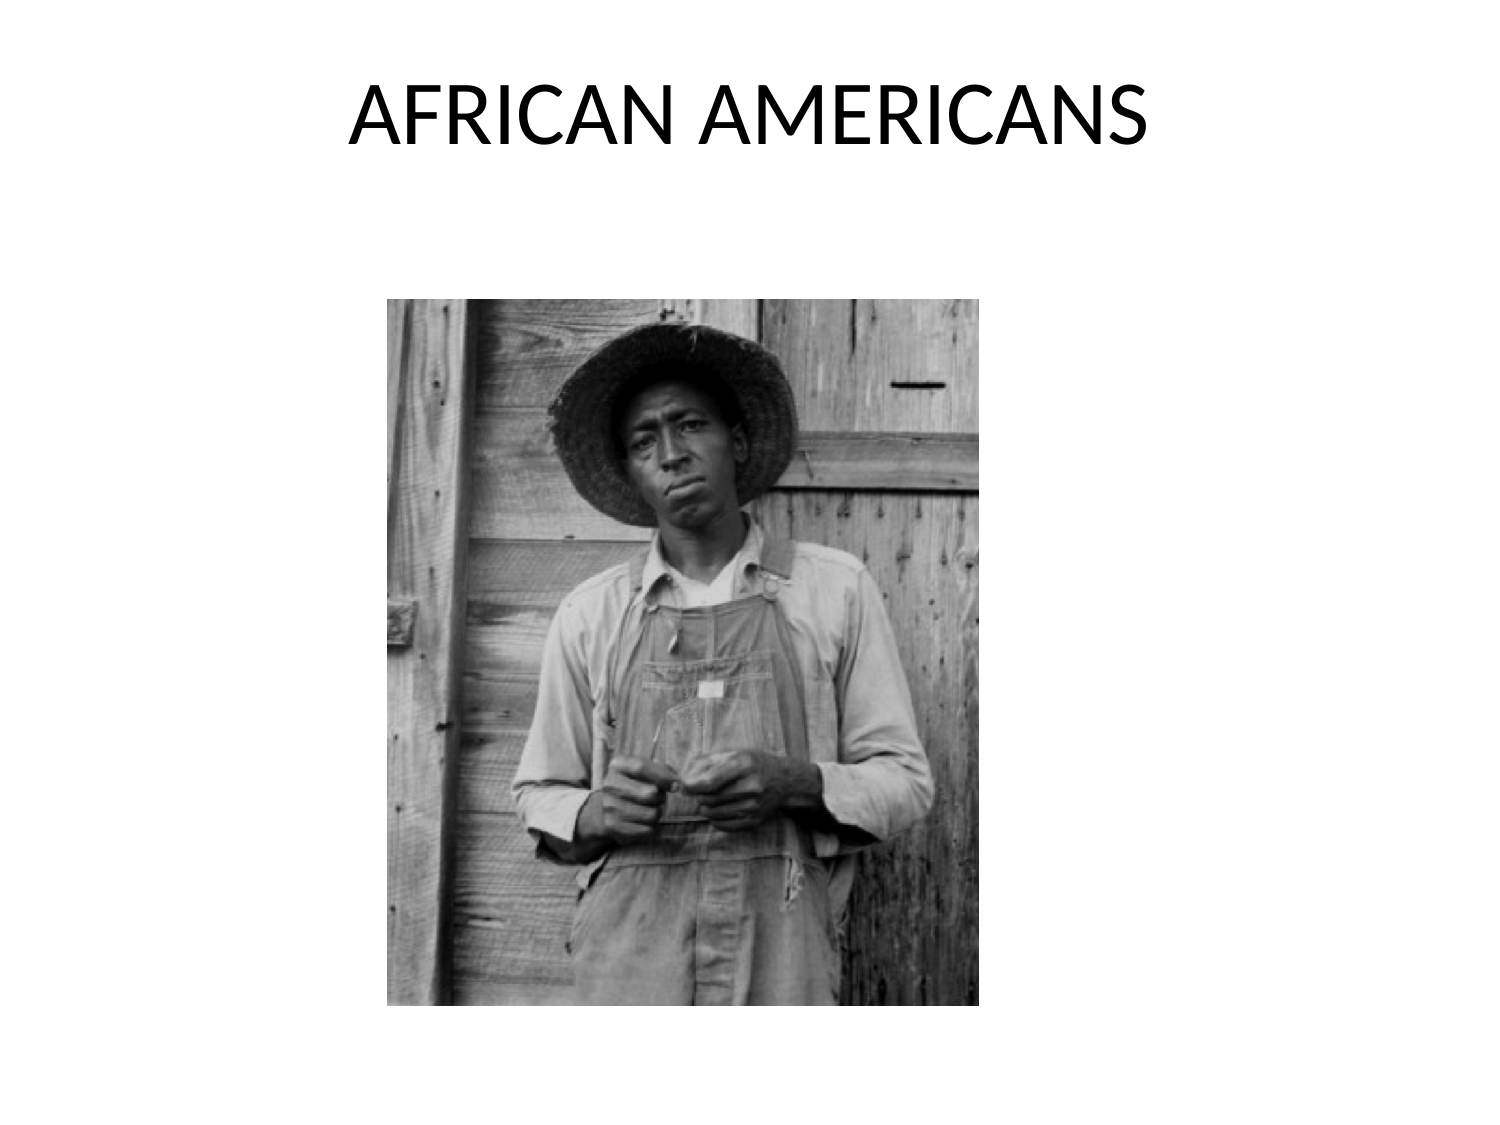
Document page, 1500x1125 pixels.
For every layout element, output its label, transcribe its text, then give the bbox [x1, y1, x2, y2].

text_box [387, 299, 979, 1006]
title AFRICAN AMERICANS [75, 45, 1425, 233]
